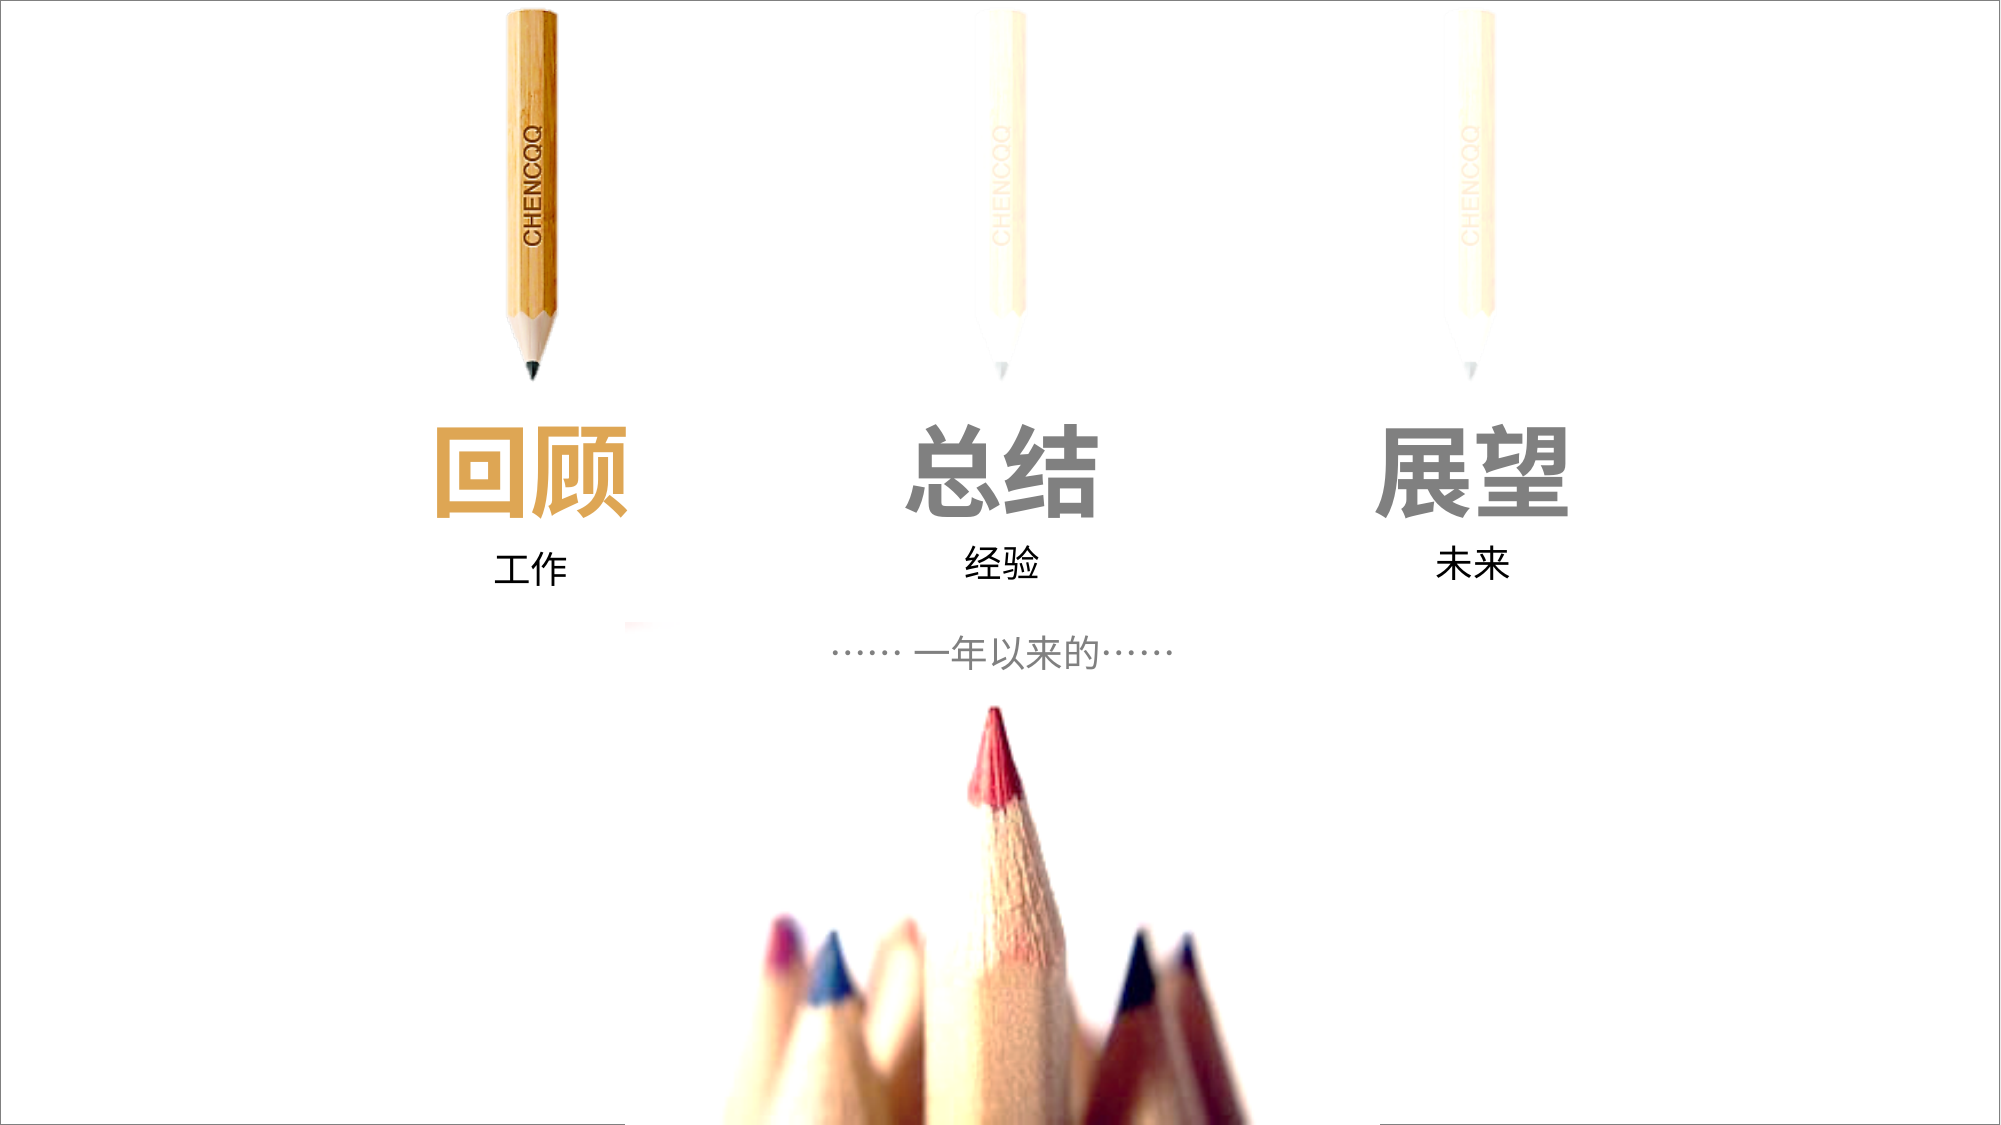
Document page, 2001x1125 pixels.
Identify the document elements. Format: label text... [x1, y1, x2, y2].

text_box 未来 [1420, 532, 1526, 592]
text_box 经验 [949, 532, 1055, 592]
text_box 展望 [1358, 402, 1589, 538]
picture [955, 1, 1045, 388]
text_box 总结 [887, 402, 1117, 538]
text_box 回顾 [415, 402, 646, 538]
picture [625, 622, 1380, 1125]
picture [1424, 1, 1514, 388]
picture [486, 1, 576, 388]
text_box 工作 [478, 538, 584, 599]
